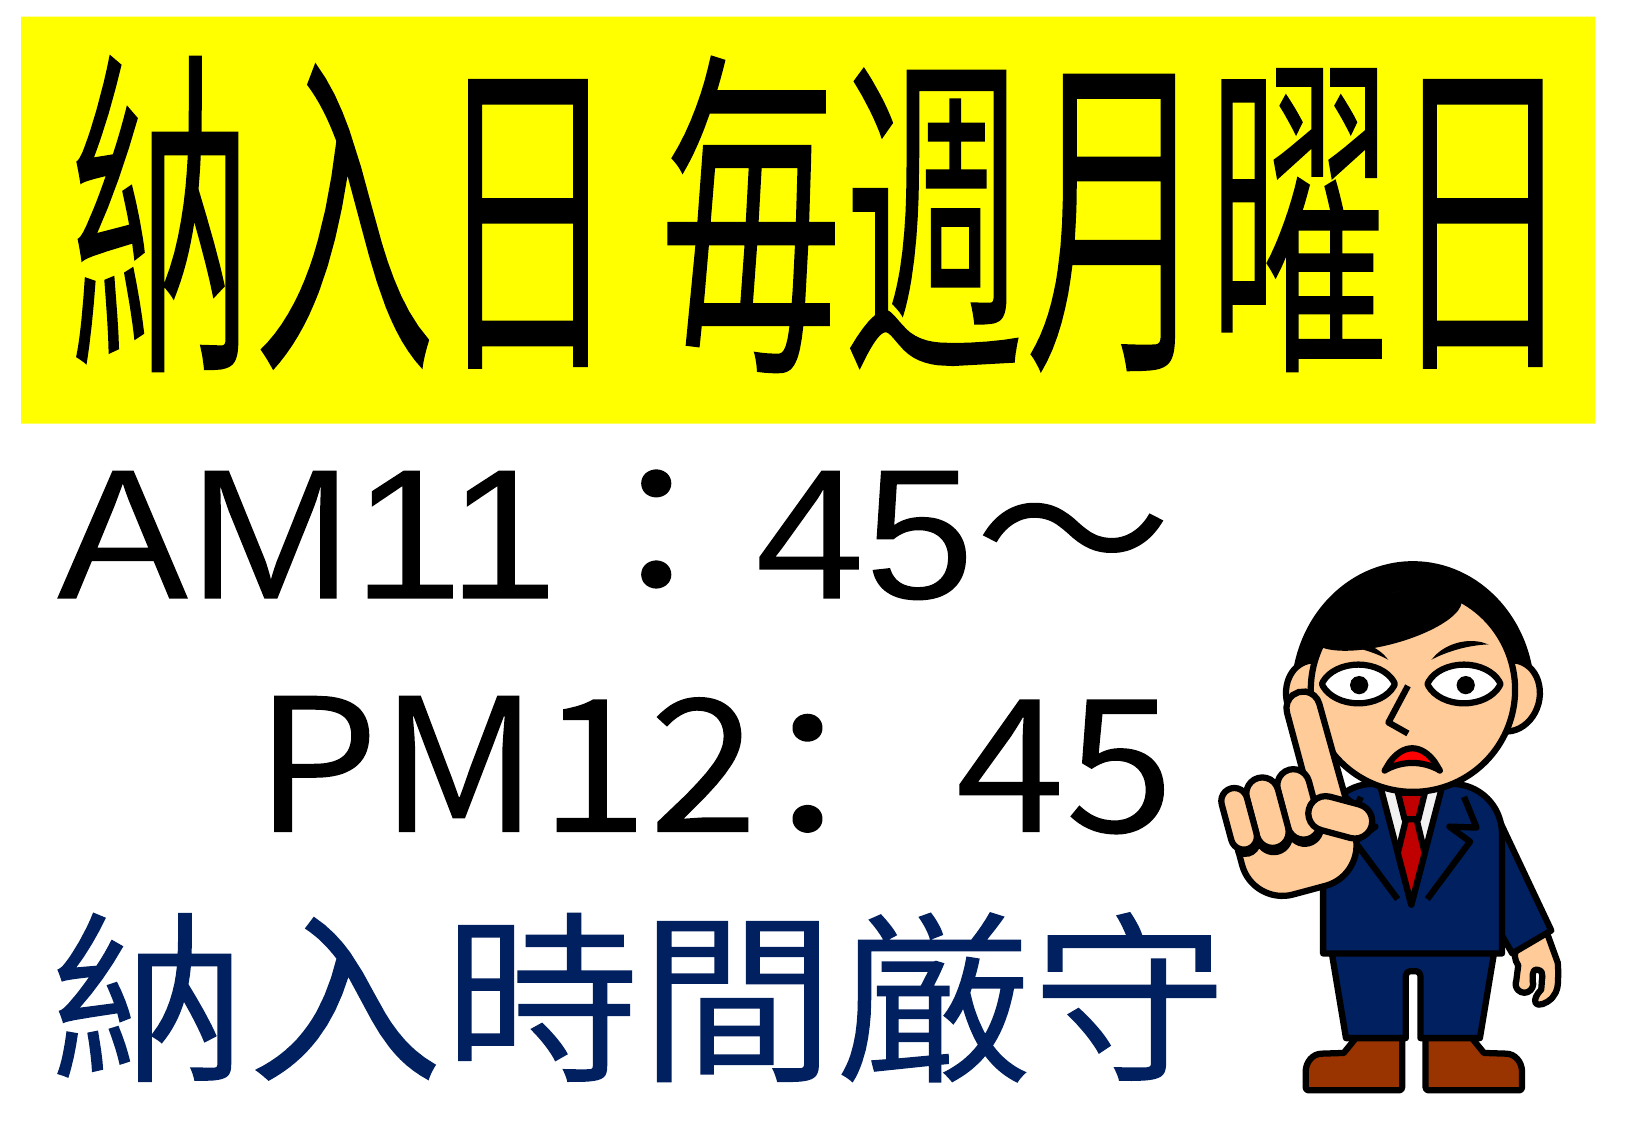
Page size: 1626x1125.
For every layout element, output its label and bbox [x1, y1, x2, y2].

text_box [19, 14, 1597, 426]
text_box [1221, 564, 1569, 1091]
